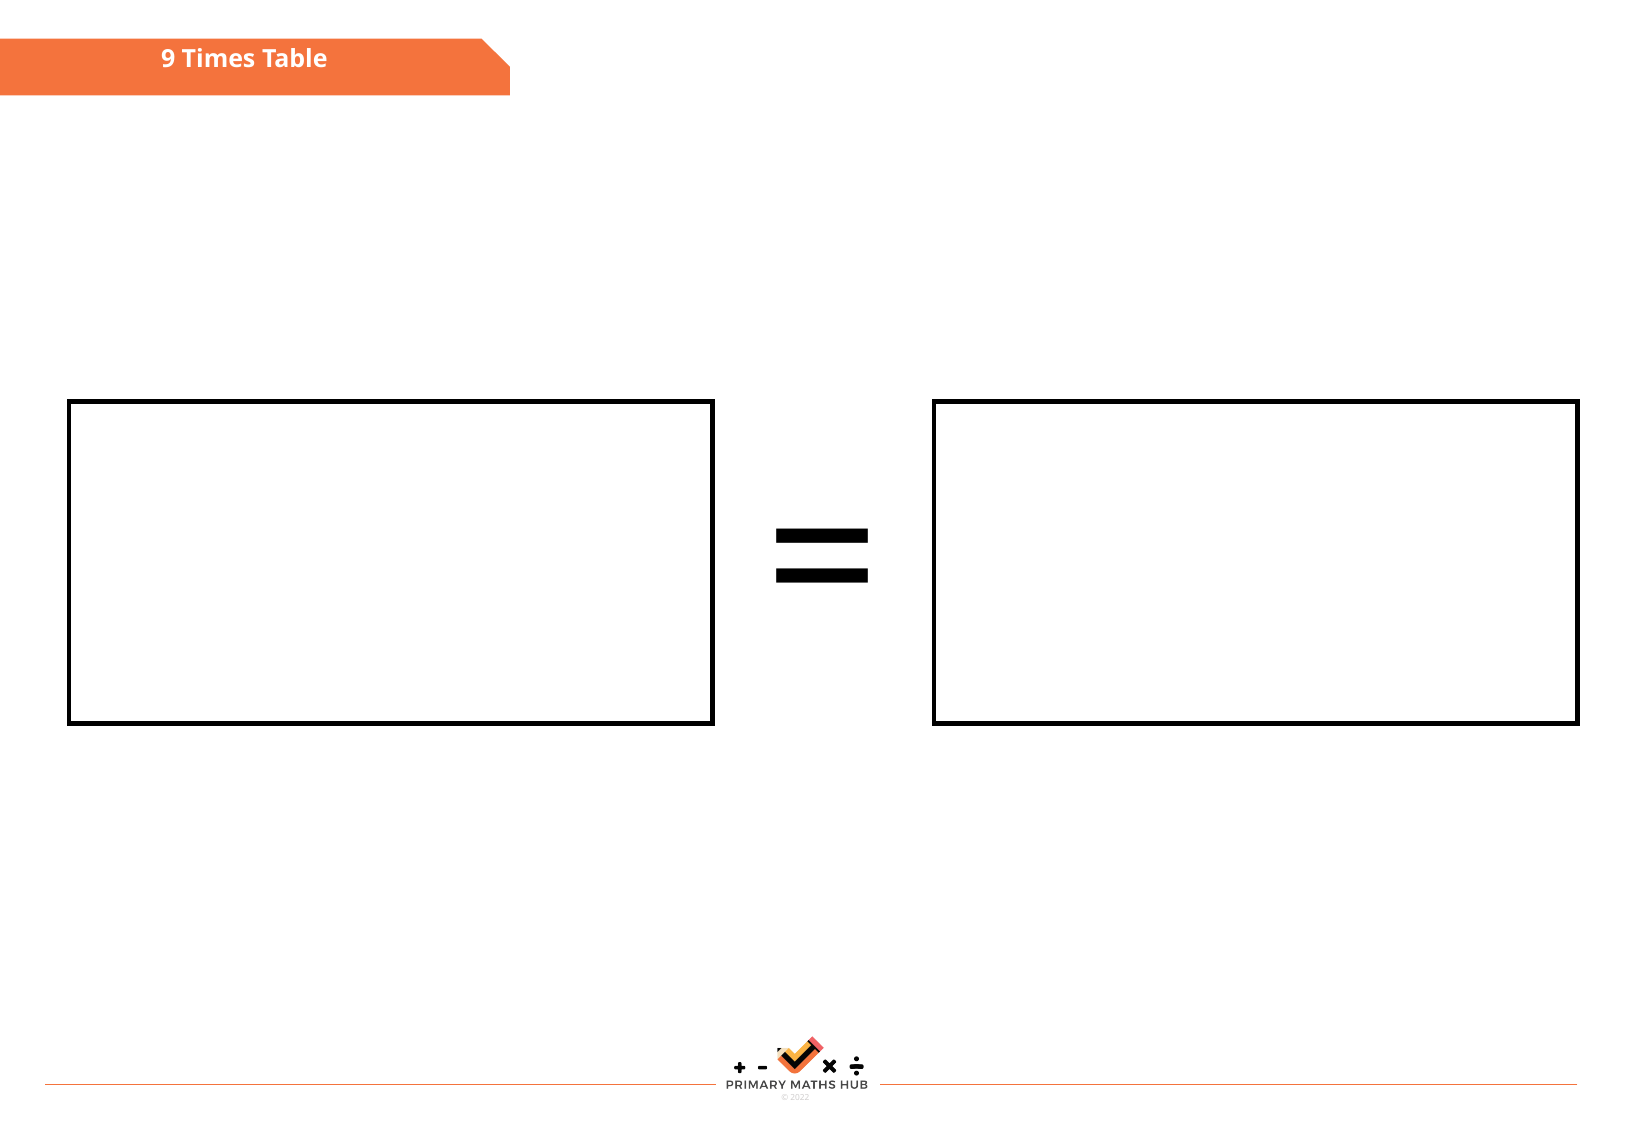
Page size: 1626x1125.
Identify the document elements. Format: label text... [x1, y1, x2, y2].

text_box 9 Times Table [0, 37, 511, 97]
text_box = [751, 419, 896, 675]
text_box © 2022 [720, 1084, 870, 1110]
text_box [68, 401, 713, 724]
picture [722, 1034, 872, 1094]
text_box [933, 401, 1578, 724]
